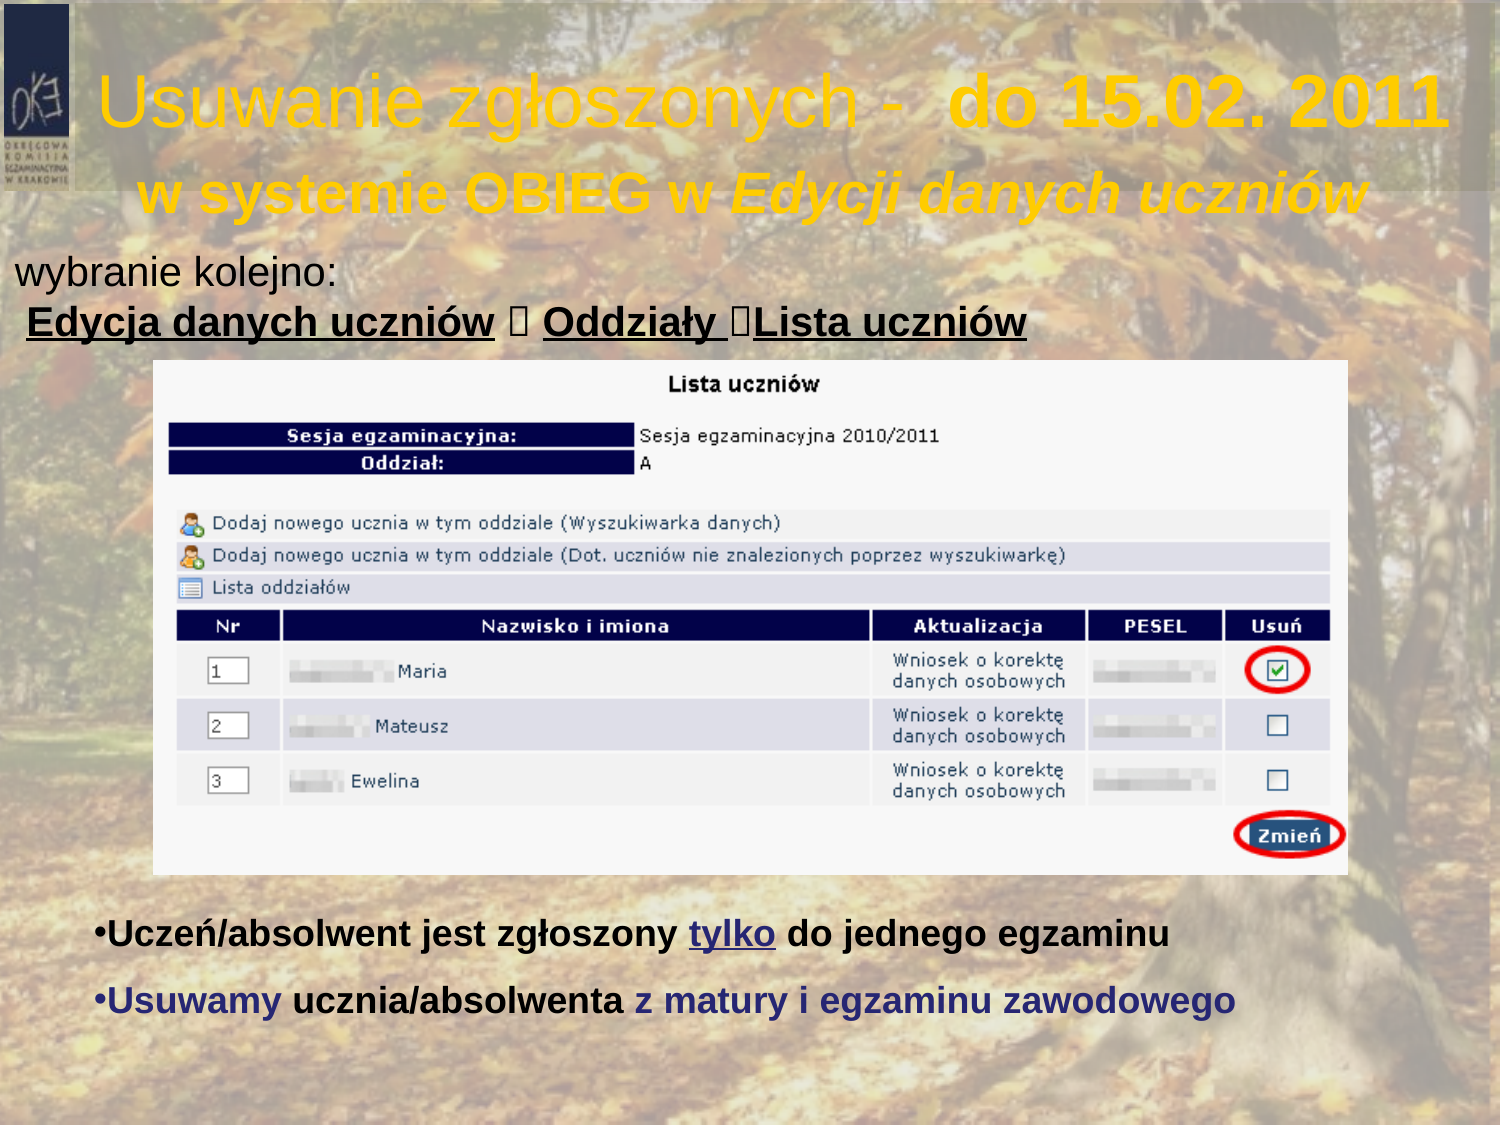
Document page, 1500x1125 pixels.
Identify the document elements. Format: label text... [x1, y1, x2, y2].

picture [153, 360, 1348, 875]
text_box Uczeń/absolwent jest zgłoszony tylko do jednego egzaminu Usuwamy ucznia/absolwenta z matury i egzaminu zawodowego [0, 878, 1495, 1029]
text_box w systemie OBIEG w Edycji danych uczniów [5, 147, 1500, 233]
text_box wybranie kolejno: Edycja danych uczniów  Oddziały Lista uczniów [0, 236, 1500, 352]
title Usuwanie zgłoszonych - do 15.02. 2011 [74, 3, 1495, 147]
